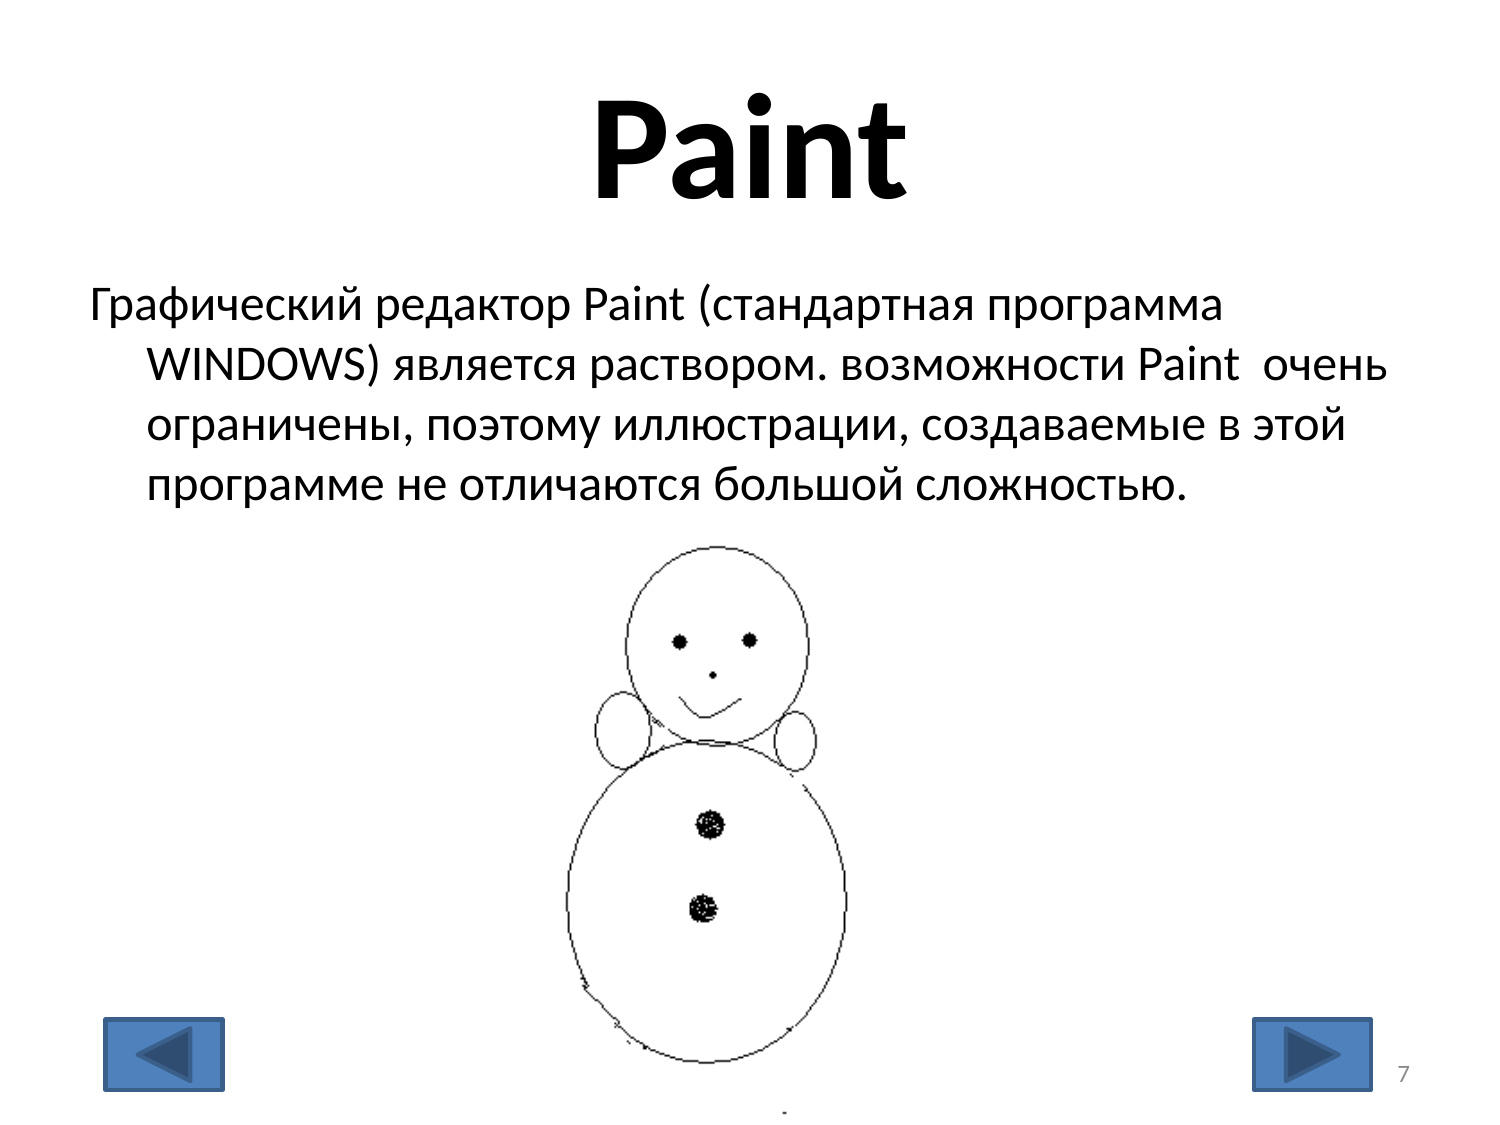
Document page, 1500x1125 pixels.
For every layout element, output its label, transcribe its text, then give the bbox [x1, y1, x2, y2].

title Paint [75, 45, 1425, 233]
picture [527, 509, 973, 1125]
slide_number 7 [1074, 1042, 1425, 1103]
list Графический редактор Paint (стандартная программа WINDOWS) является раствором. возможности Paint очень ограничены, поэтому иллюстрации, создаваемые в этой программе не отличаются большой сложностью. [75, 262, 1425, 1005]
text_box [103, 1017, 225, 1092]
text_box [1252, 1017, 1373, 1092]
